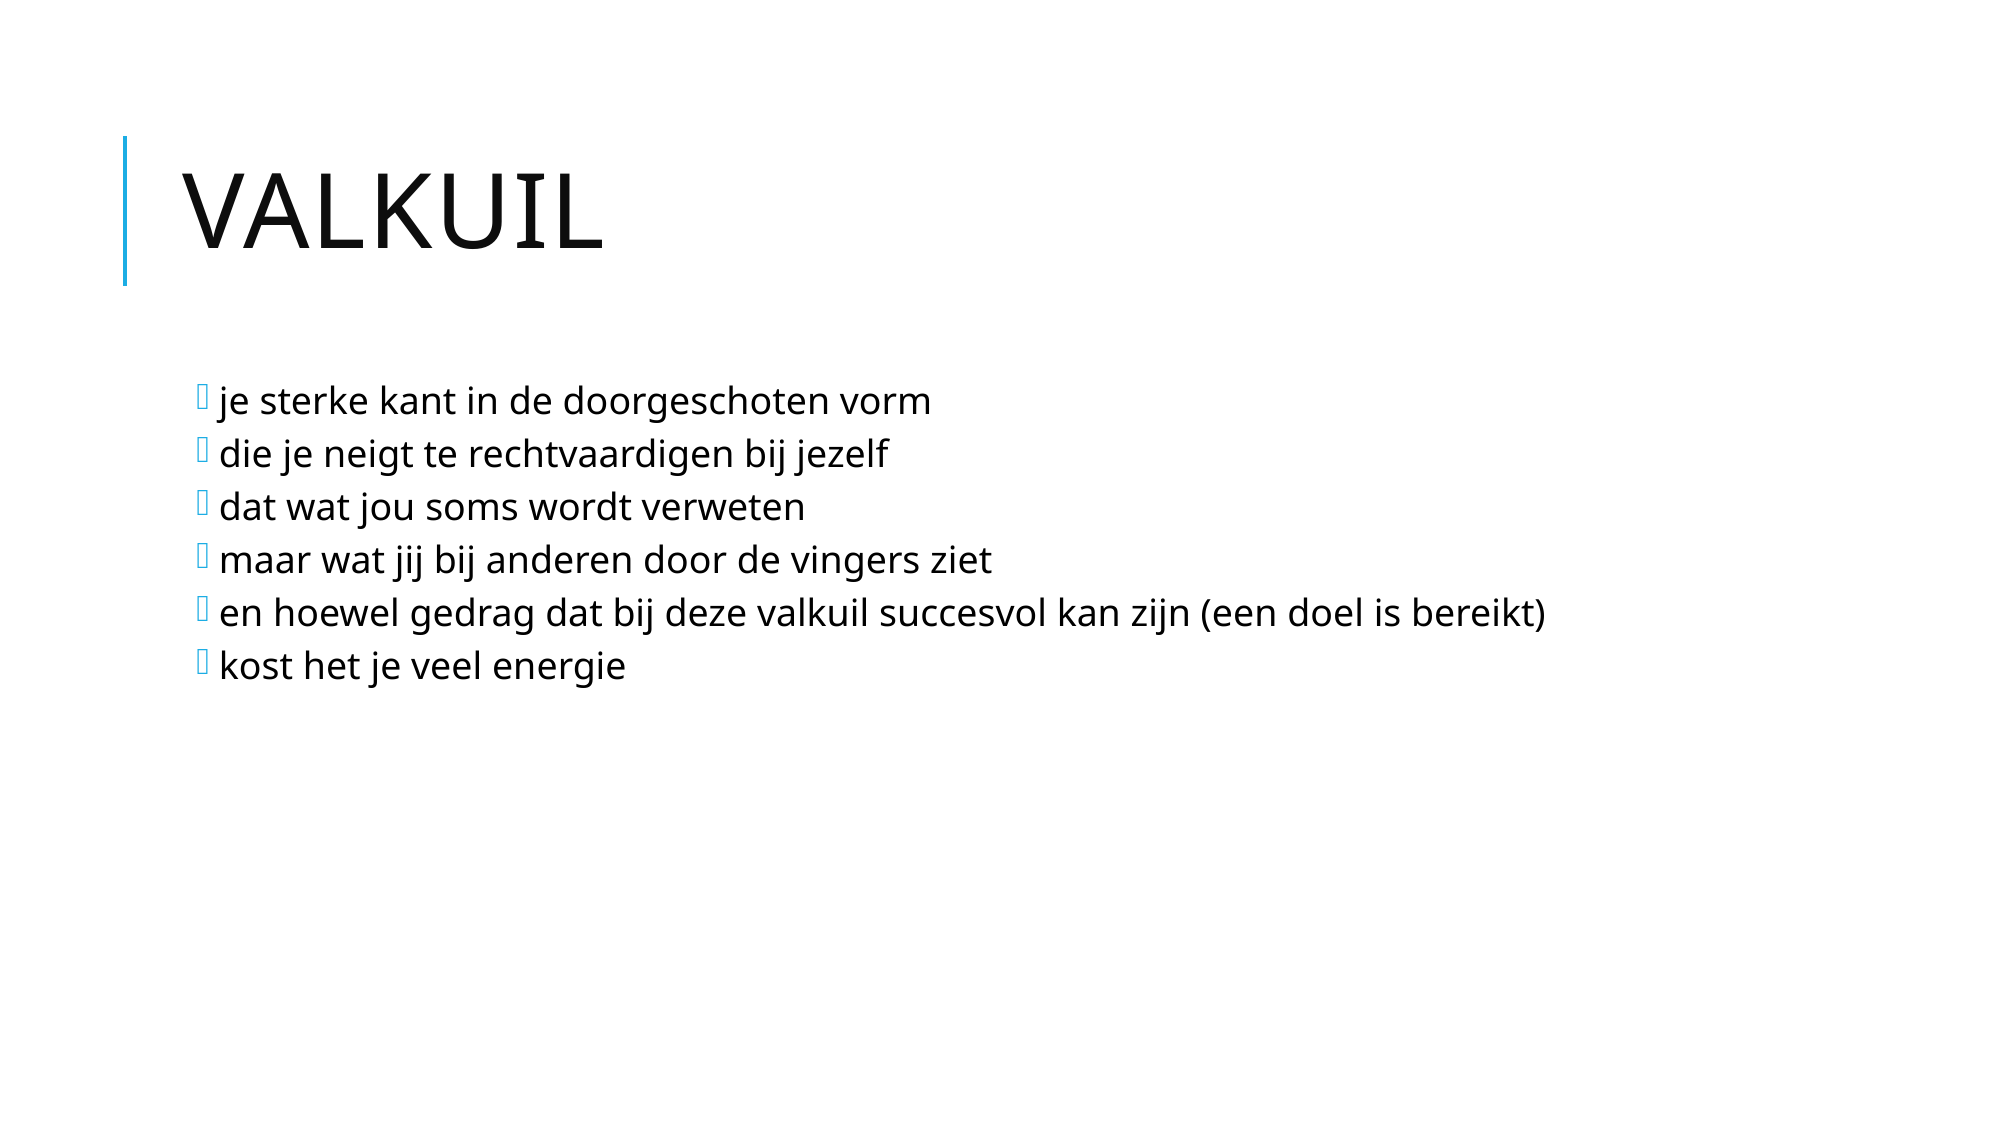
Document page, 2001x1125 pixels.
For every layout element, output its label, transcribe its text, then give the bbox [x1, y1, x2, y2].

title Valkuil [168, 96, 1763, 342]
list je sterke kant in de doorgeschoten vorm die je neigt te rechtvaardigen bij jezelf dat wat jou soms wordt verweten maar wat jij bij anderen door de vingers ziet en hoewel gedrag dat bij deze valkuil succesvol kan zijn (een doel is bereikt) kost het je veel energie [168, 375, 1763, 1035]
